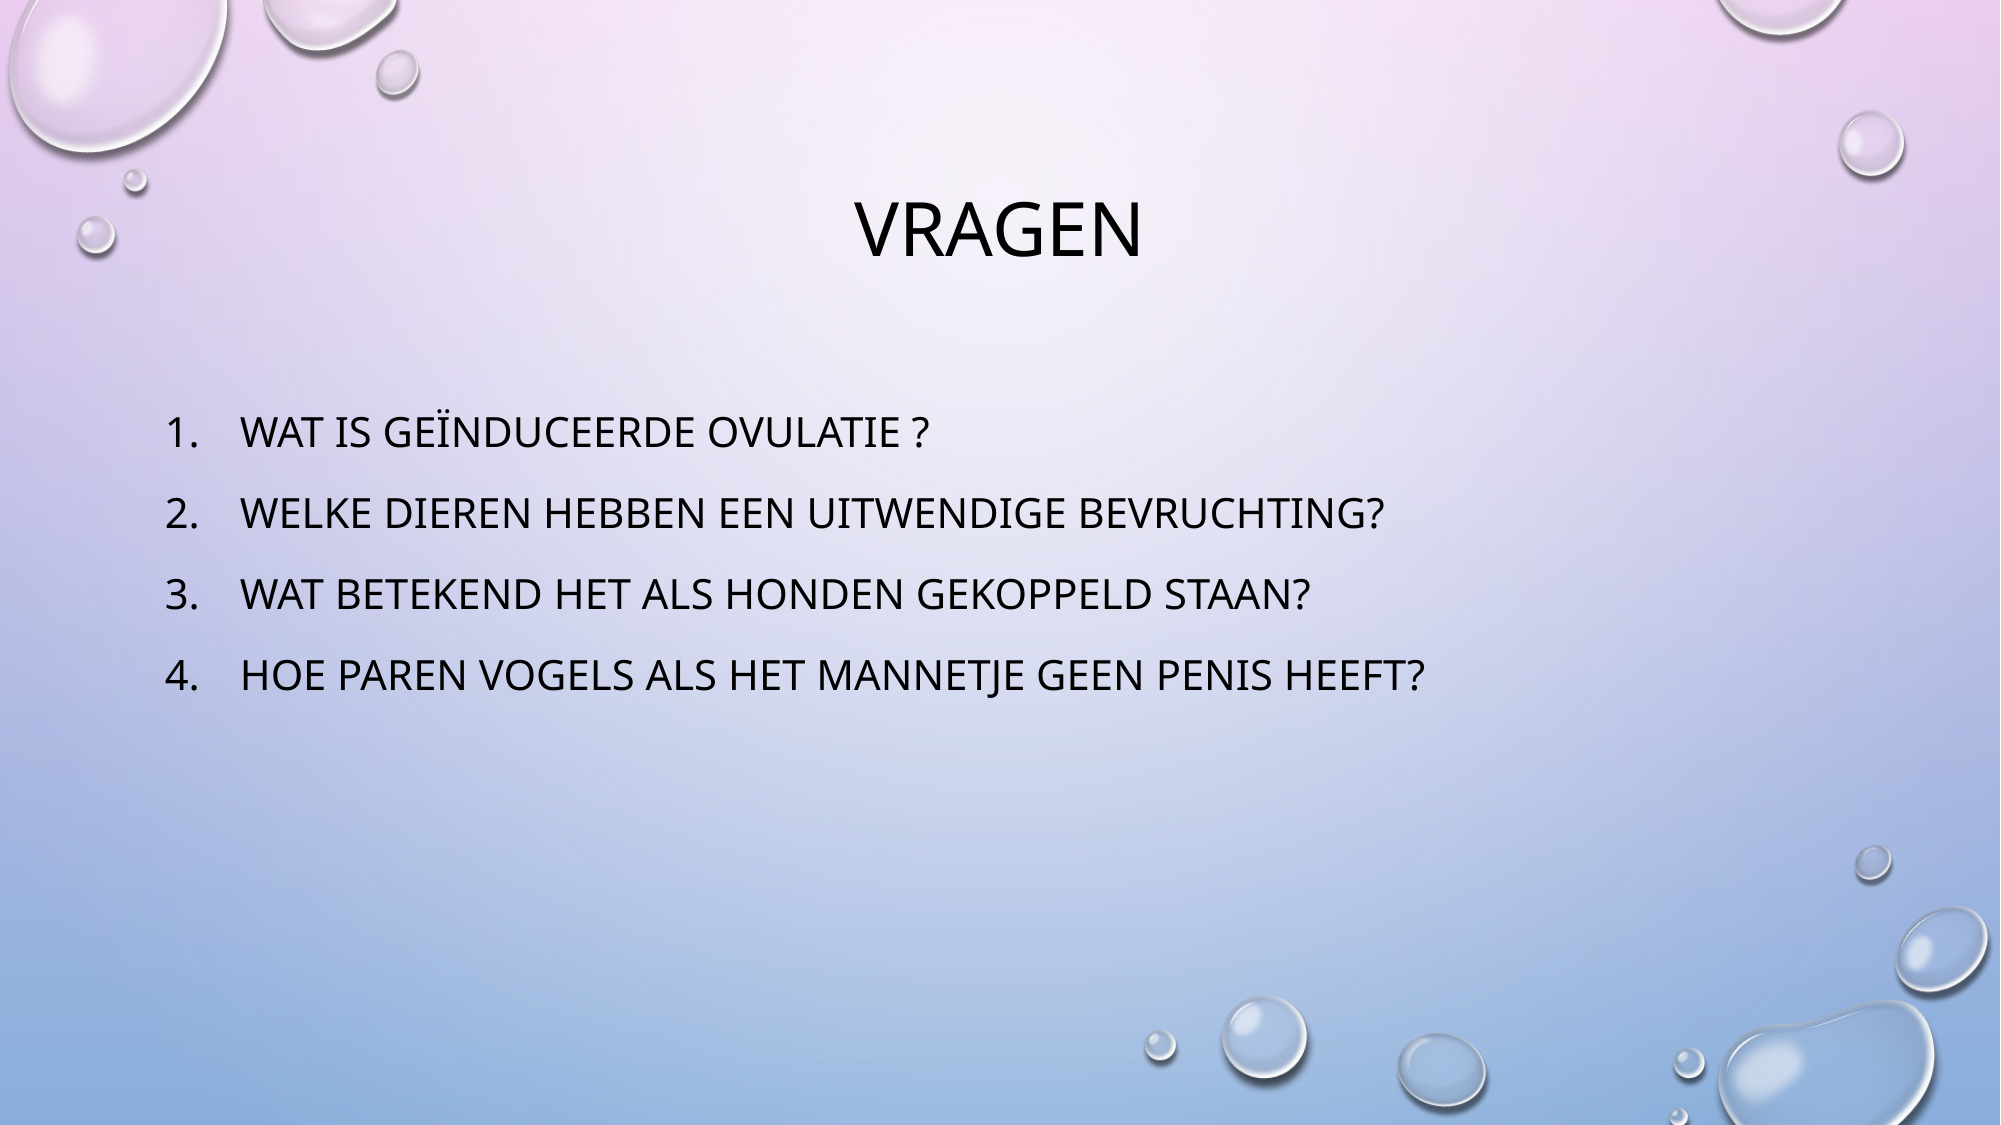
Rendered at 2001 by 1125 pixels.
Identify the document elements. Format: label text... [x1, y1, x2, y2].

picture [0, 0, 2000, 1125]
list Wat is geïnduceerde ovulatie ? Welke dieren hebben een uitwendige bevruchting? Wat betekend het als honden gekoppeld staan? Hoe paren vogels als het mannetje geen penis heeft? [149, 388, 1850, 950]
title vragen [149, 101, 1851, 364]
